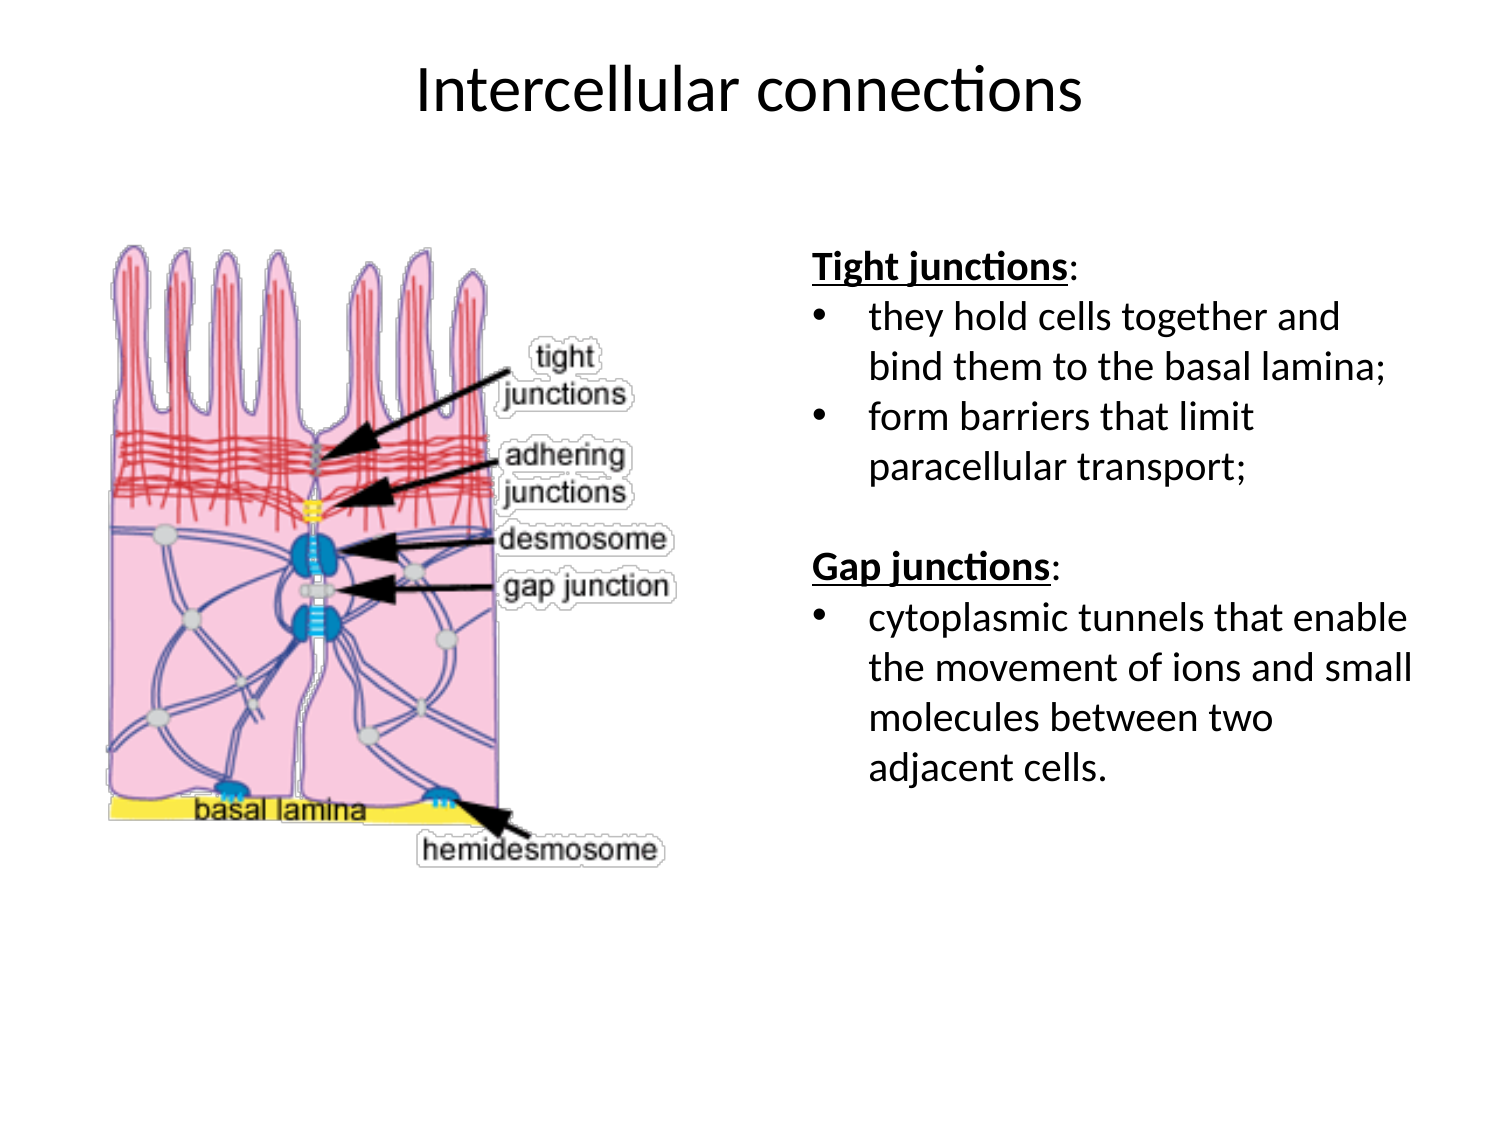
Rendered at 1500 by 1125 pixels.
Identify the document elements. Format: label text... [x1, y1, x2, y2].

title Intercellular connections [74, 44, 1426, 126]
text_box Tight junctions: they hold cells together and bind them to the basal lamina; form barriers that limit paracellular transport; Gap junctions: cytoplasmic tunnels that enable the movement of ions and small molecules between two adjacent cells. [797, 231, 1436, 797]
picture [100, 148, 684, 892]
